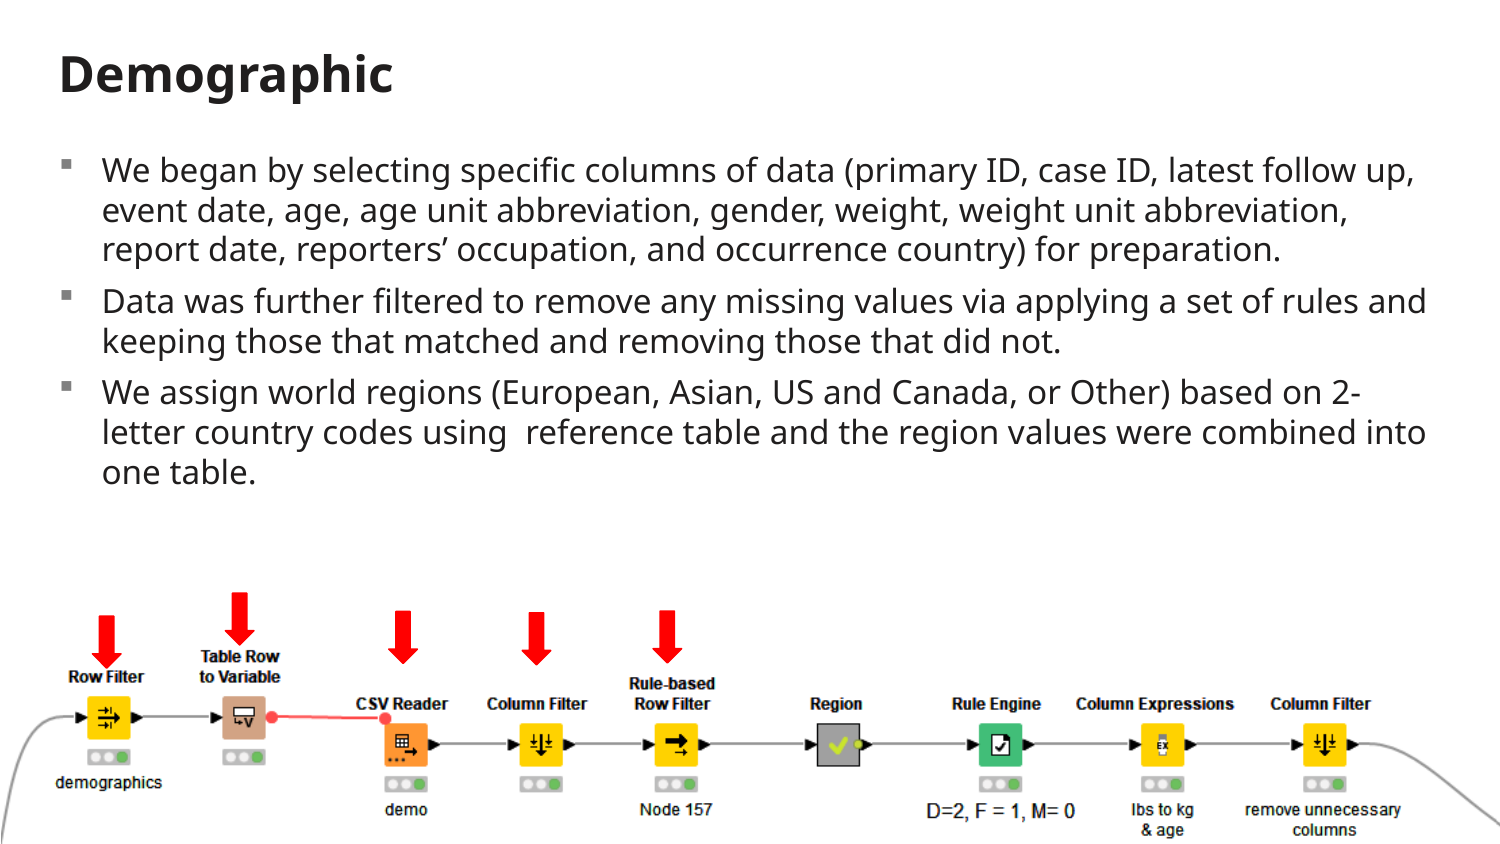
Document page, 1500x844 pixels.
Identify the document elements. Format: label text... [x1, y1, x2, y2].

list We began by selecting specific columns of data (primary ID, case ID, latest follow up, event date, age, age unit abbreviation, gender, weight, weight unit abbreviation, report date, reporters’ occupation, and occurrence country) for preparation. Data was further filtered to remove any missing values via applying a set of rules and keeping those that matched and removing those that did not. We assign world regions (European, Asian, US and Canada, or Other) based on 2-letter country codes using reference table and the region values were combined into one table. [59, 148, 1442, 611]
title Demographic [59, 42, 1442, 102]
text_box [232, 593, 247, 611]
picture [1, 611, 1500, 844]
